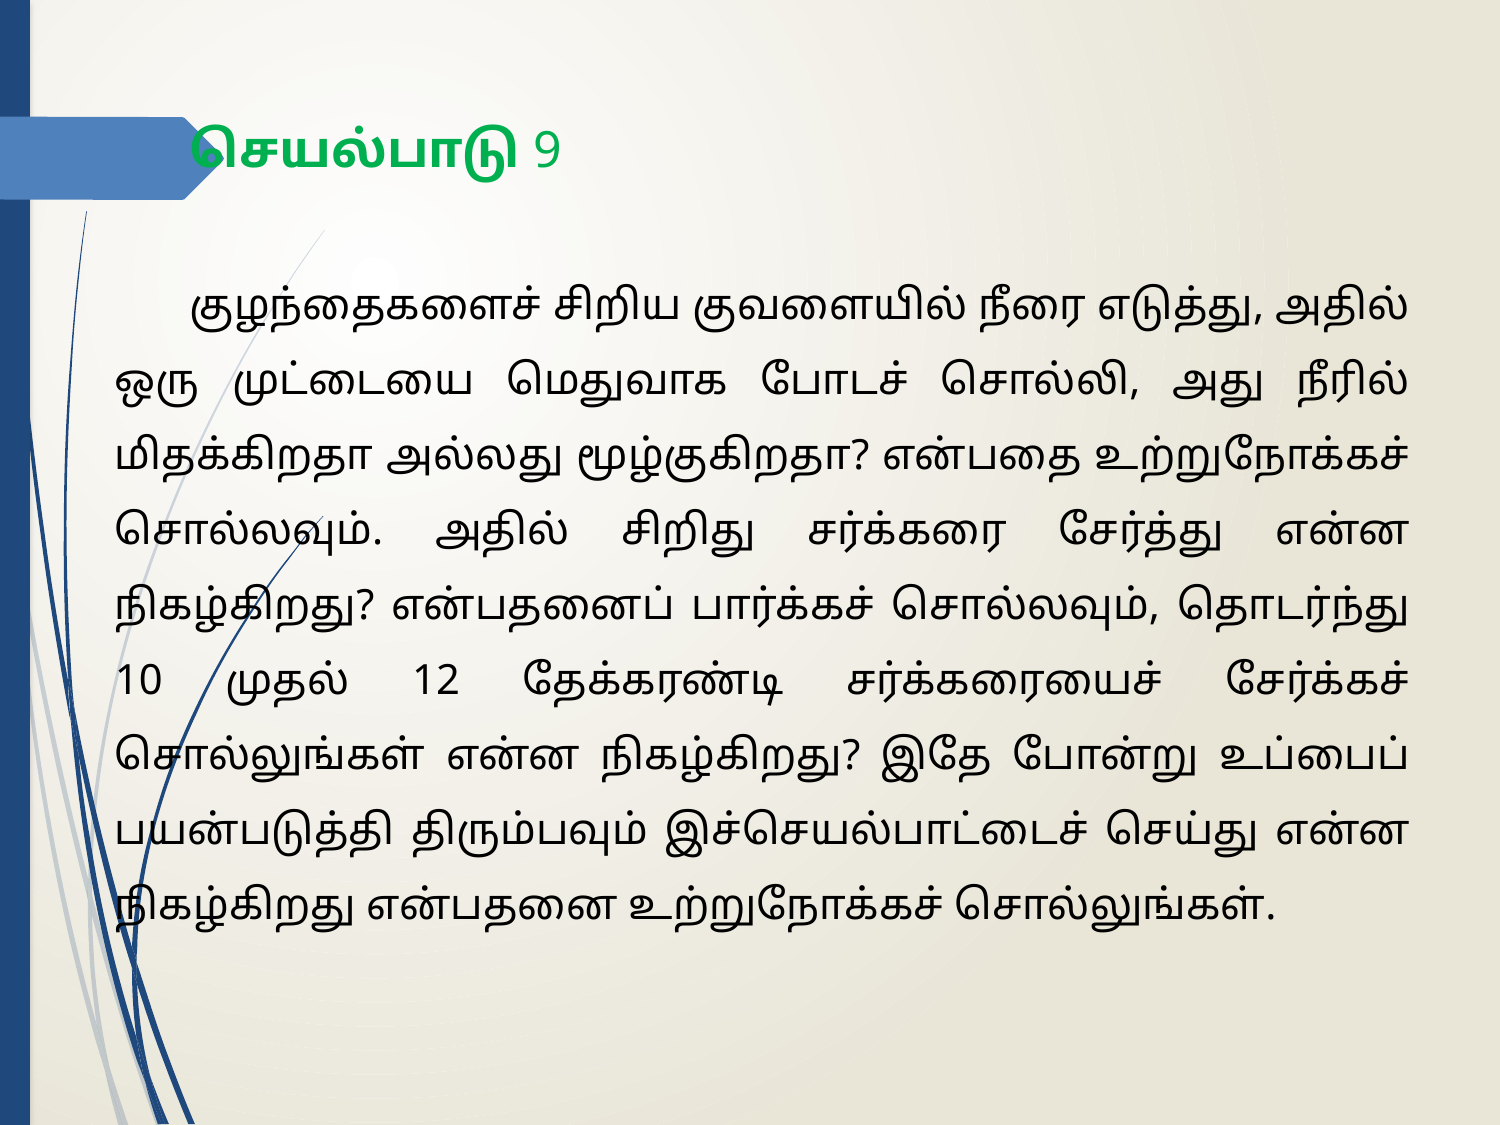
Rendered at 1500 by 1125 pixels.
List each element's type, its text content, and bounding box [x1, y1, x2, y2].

text_box செயல்பாடு 9 குழந்தைகளைச் சிறிய குவளையில் நீரை எடுத்து, அதில் ஒரு முட்டையை மெதுவாக போடச் சொல்லி, அது நீரில் மிதக்கிறதா அல்லது மூழ்குகிறதா? என்பதை உற்றுநோக்கச் சொல்லவும். அதில் சிறிது சர்க்கரை சேர்த்து என்ன நிகழ்கிறது? என்பதனைப் பார்க்கச் சொல்லவும், தொடர்ந்து 10 முதல் 12 தேக்கரண்டி சர்க்கரையைச் சேர்க்கச் சொல்லுங்கள் என்ன நிகழ்கிறது? இதே போன்று உப்பைப் பயன்படுத்தி திரும்பவும் இச்செயல்பாட்டைச் செய்து என்ன நிகழ்கிறது என்பதனை உற்றுநோக்கச் சொல்லுங்கள். [99, 79, 1425, 1010]
